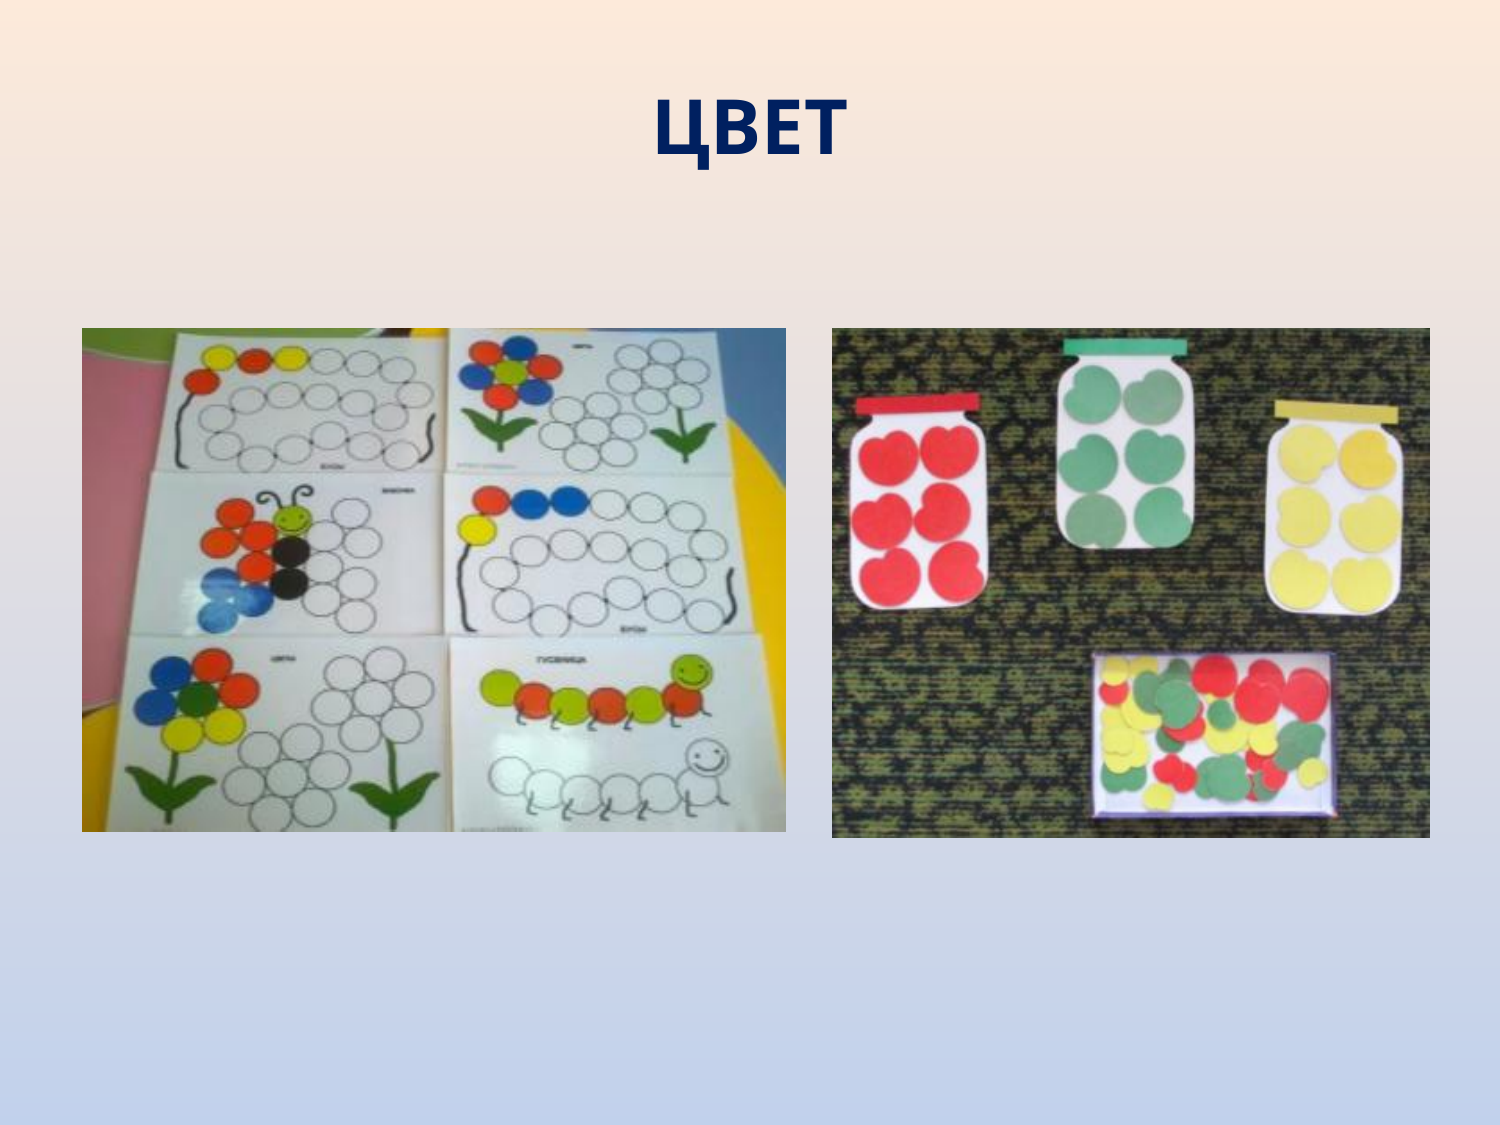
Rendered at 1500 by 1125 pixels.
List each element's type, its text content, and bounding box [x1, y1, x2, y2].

picture [81, 327, 786, 833]
title ЦВЕТ [112, 70, 1388, 270]
picture [831, 327, 1430, 838]
